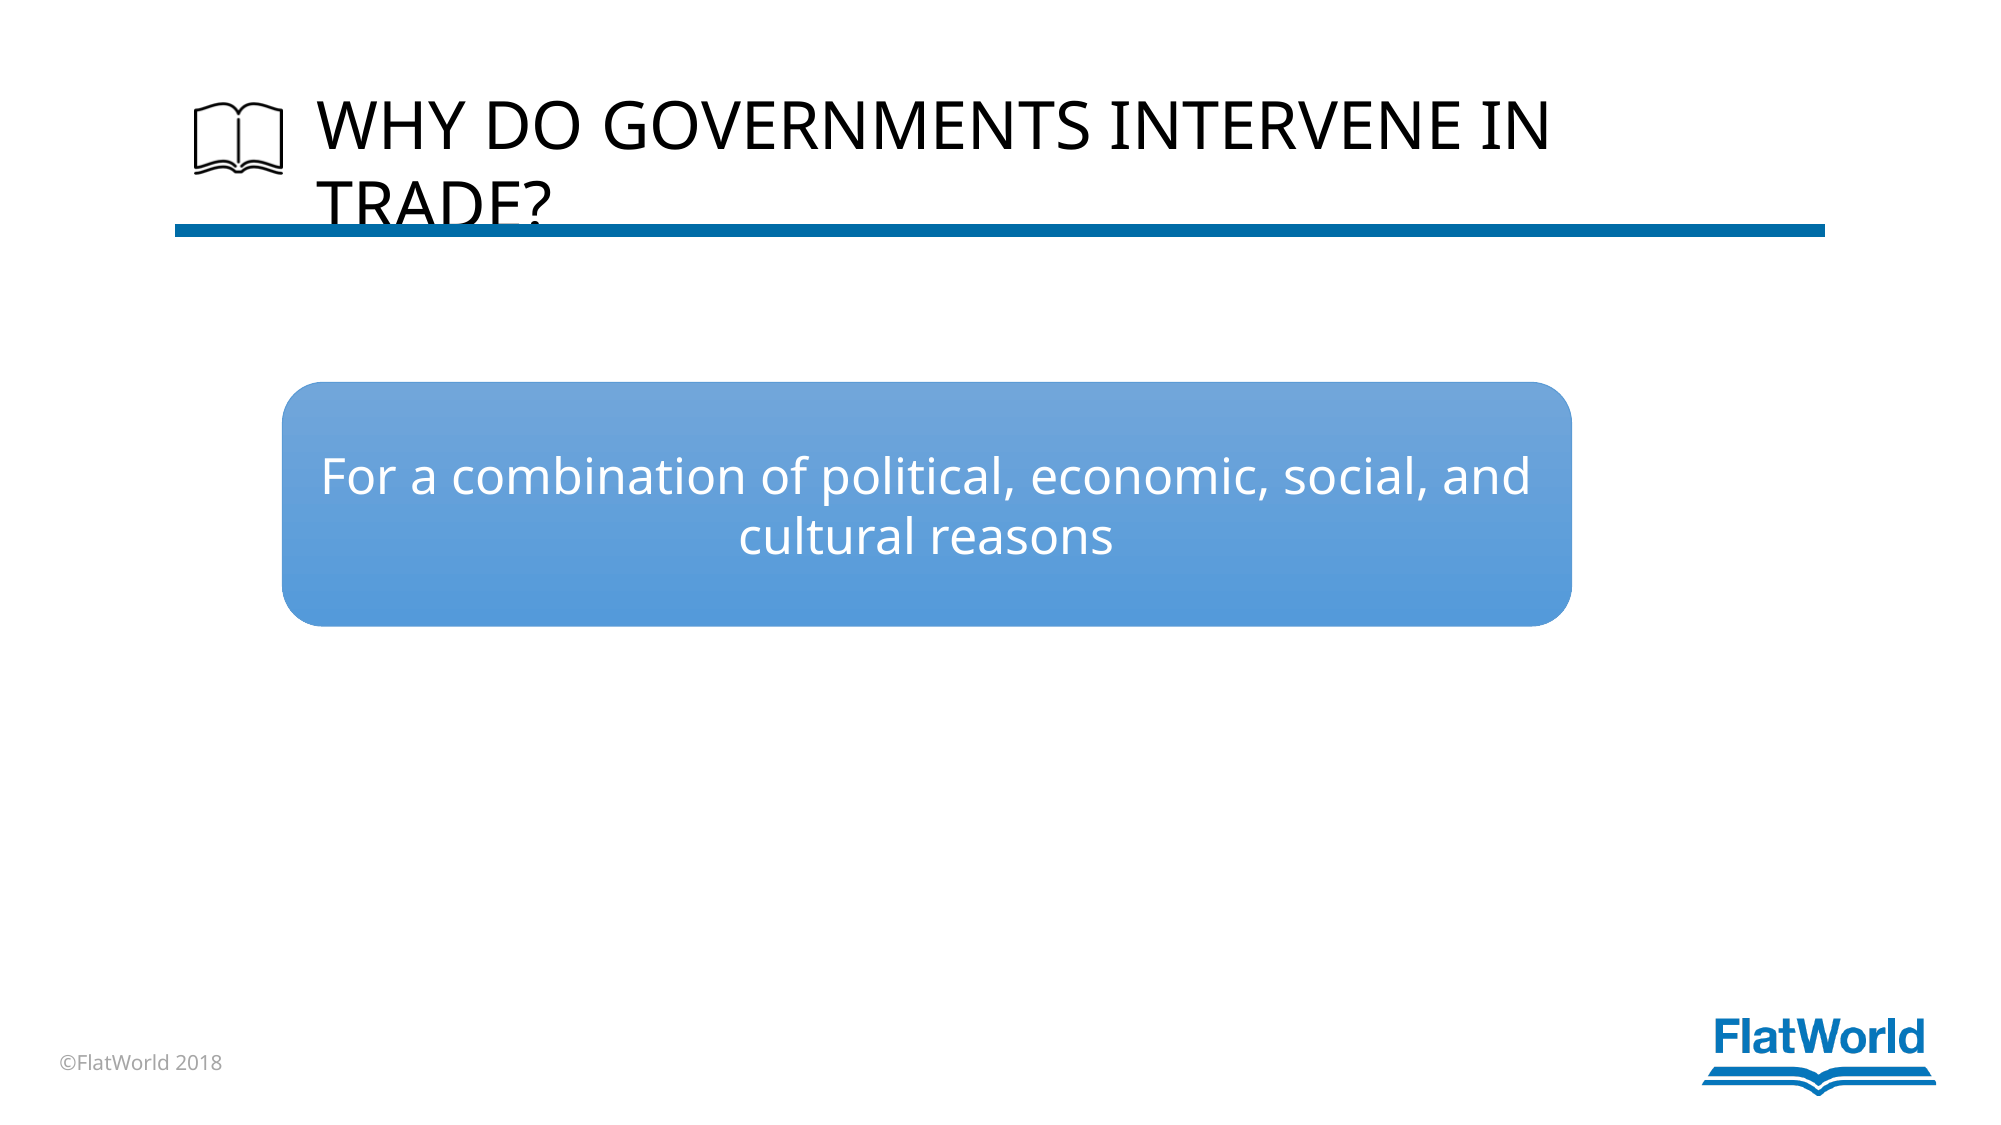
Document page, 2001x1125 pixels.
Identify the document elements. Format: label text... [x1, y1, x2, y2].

picture [194, 94, 283, 183]
title WHY DO GOVERNMENTS INTERVENE IN TRADE? [301, 75, 1704, 212]
text_box For a combination of political, economic, social, and cultural reasons [281, 381, 1573, 627]
